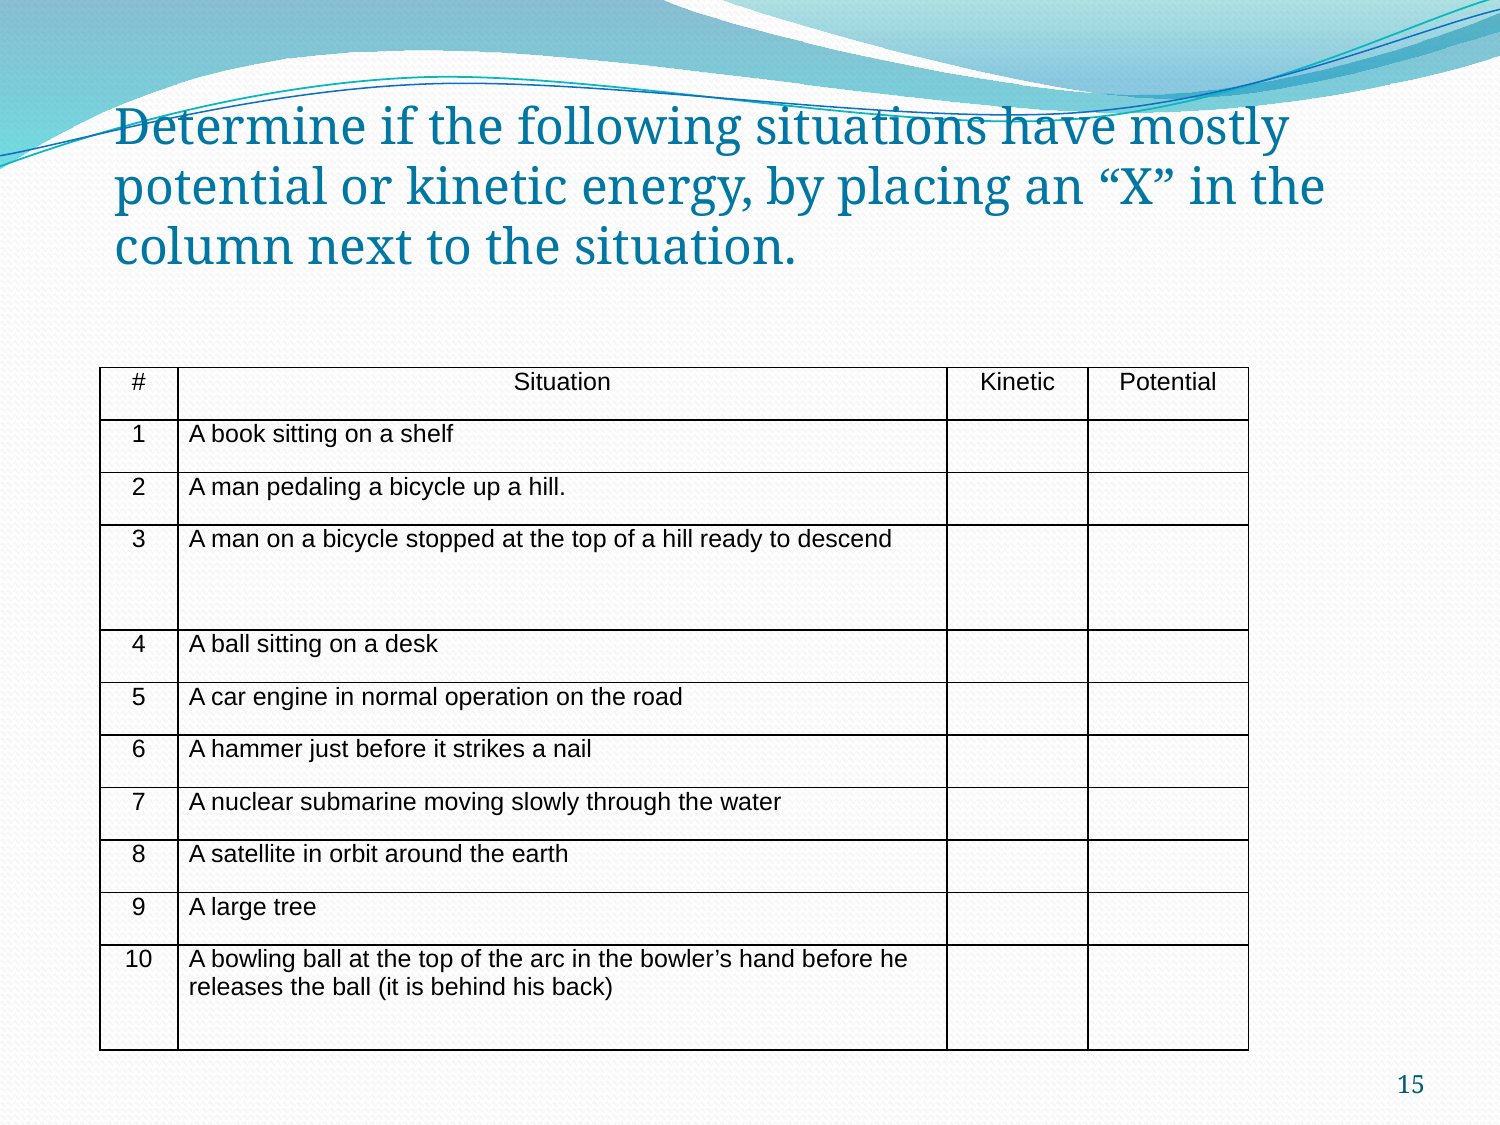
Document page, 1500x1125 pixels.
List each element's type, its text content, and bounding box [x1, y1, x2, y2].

table_cell [948, 946, 1087, 1049]
table_cell A man pedaling a bicycle up a hill. [179, 473, 946, 524]
table_cell 1 [101, 421, 177, 472]
table_cell A hammer just before it strikes a nail [179, 736, 946, 787]
table_header # [101, 368, 177, 419]
table_header Potential [1089, 368, 1248, 419]
table_cell [948, 841, 1087, 892]
table_cell [1089, 683, 1248, 734]
table_cell 7 [101, 788, 177, 839]
table_cell [1089, 736, 1248, 787]
table_cell A man on a bicycle stopped at the top of a hill ready to descend [179, 526, 946, 629]
table_cell 10 [101, 946, 177, 1049]
table_header Situation [179, 368, 946, 419]
table_cell A car engine in normal operation on the road [179, 683, 946, 734]
table_cell A satellite in orbit around the earth [179, 841, 946, 892]
table_cell [948, 473, 1087, 524]
table_cell [1089, 893, 1248, 944]
table_header Kinetic [948, 368, 1087, 419]
table_cell 2 [101, 473, 177, 524]
table_cell [948, 631, 1087, 682]
table_cell [948, 893, 1087, 944]
table_cell A nuclear submarine moving slowly through the water [179, 788, 946, 839]
table_cell 5 [101, 683, 177, 734]
table_cell 8 [101, 841, 177, 892]
table_cell A large tree [179, 893, 946, 944]
table_cell [1089, 841, 1248, 892]
table_cell 6 [101, 736, 177, 787]
table_cell [1089, 631, 1248, 682]
table_cell 4 [101, 631, 177, 682]
table_cell [1089, 946, 1248, 1049]
table_cell [1089, 421, 1248, 472]
table_cell [948, 683, 1087, 734]
table_cell [948, 736, 1087, 787]
table_cell [1089, 788, 1248, 839]
text_box Determine if the following situations have mostly potential or kinetic energy, by placing an “X” in the column next to the situation. [99, 87, 1425, 283]
table_cell [948, 421, 1087, 472]
table_cell [948, 788, 1087, 839]
table_cell A book sitting on a shelf [179, 421, 946, 472]
table_cell 9 [101, 893, 177, 944]
table_cell [1089, 473, 1248, 524]
table_cell [1089, 526, 1248, 629]
table_cell A bowling ball at the top of the arc in the bowler’s hand before he releases the ball (it is behind his back) [179, 946, 946, 1049]
table_cell [948, 526, 1087, 629]
table_cell 3 [101, 526, 177, 629]
table_cell A ball sitting on a desk [179, 631, 946, 682]
slide_number 15 [1299, 1042, 1425, 1103]
